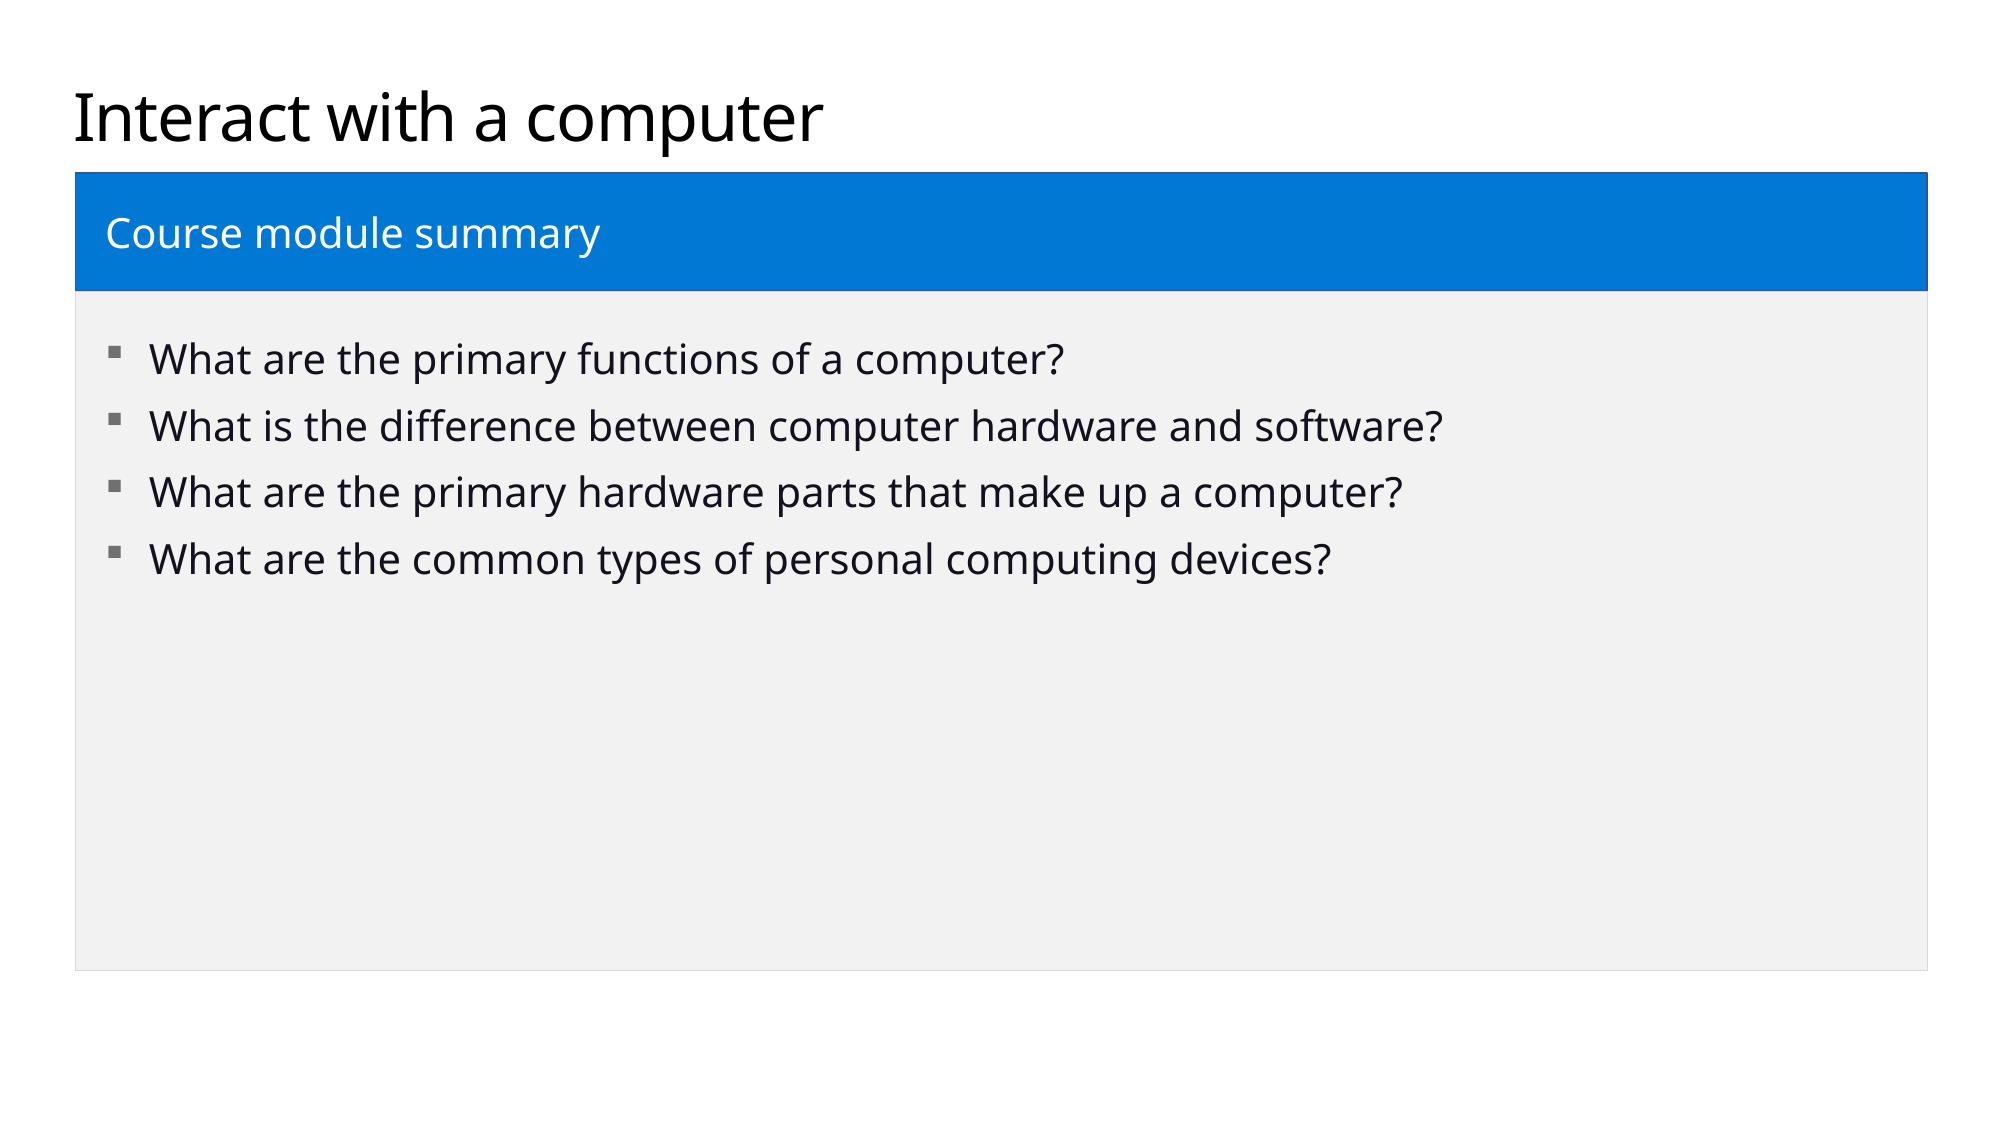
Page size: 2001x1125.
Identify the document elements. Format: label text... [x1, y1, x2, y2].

list Course module summary [75, 172, 1928, 291]
list What are the primary functions of a computer? What is the difference between computer hardware and software? What are the primary hardware parts that make up a computer? What are the common types of personal computing devices? [75, 291, 1928, 971]
title Interact with a computer [73, 74, 1591, 146]
